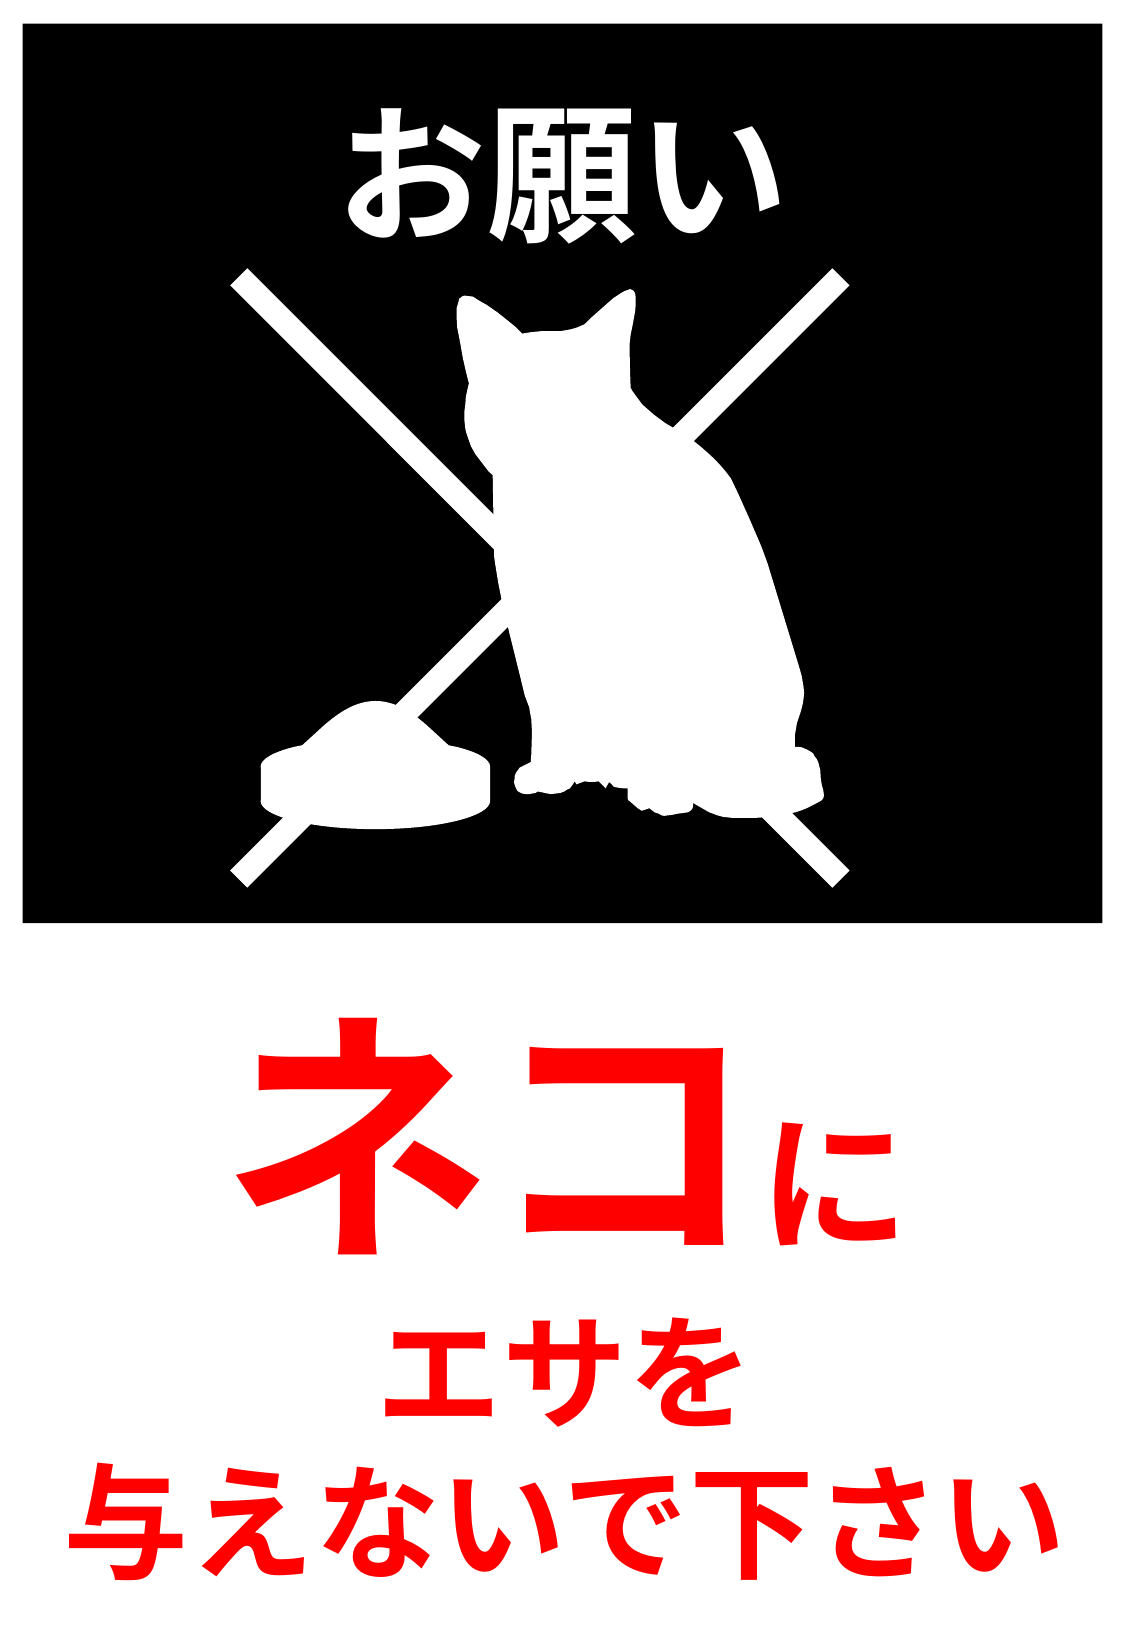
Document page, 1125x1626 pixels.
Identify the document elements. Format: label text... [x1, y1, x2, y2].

text_box ネコに エサを 与えないで下さい [22, 961, 1108, 1602]
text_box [22, 23, 1103, 924]
